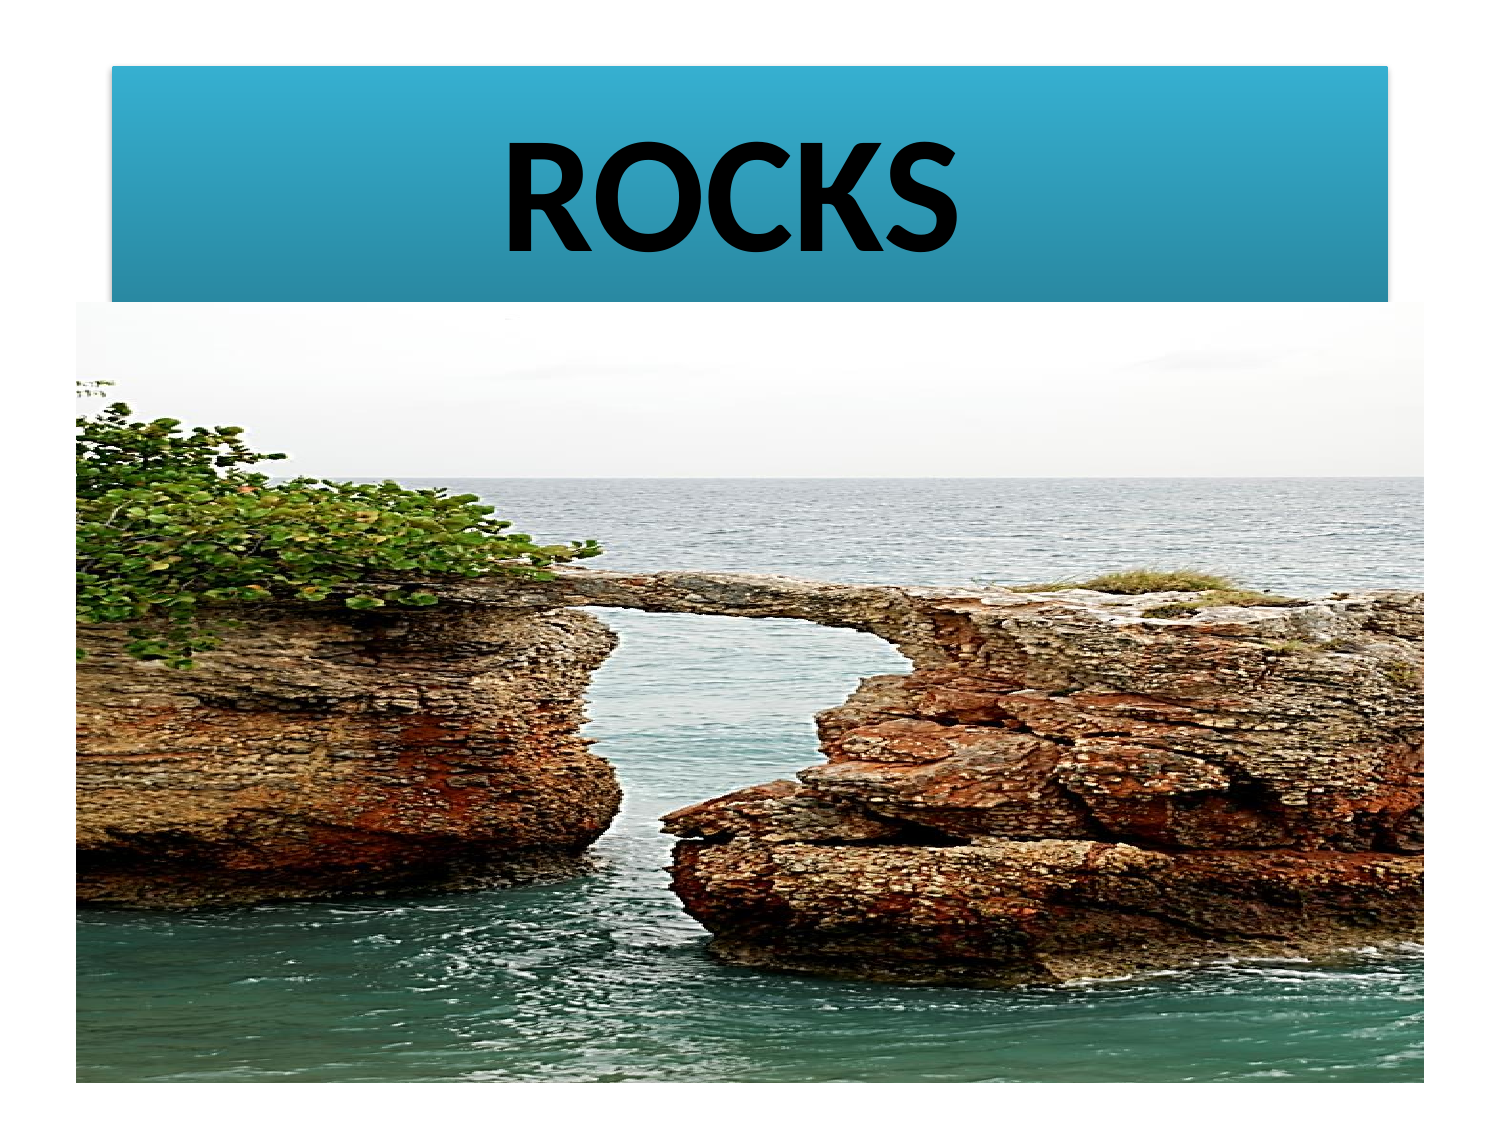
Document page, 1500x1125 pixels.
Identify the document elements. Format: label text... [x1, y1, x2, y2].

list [76, 302, 1424, 1083]
title ROCKS [112, 66, 1388, 301]
